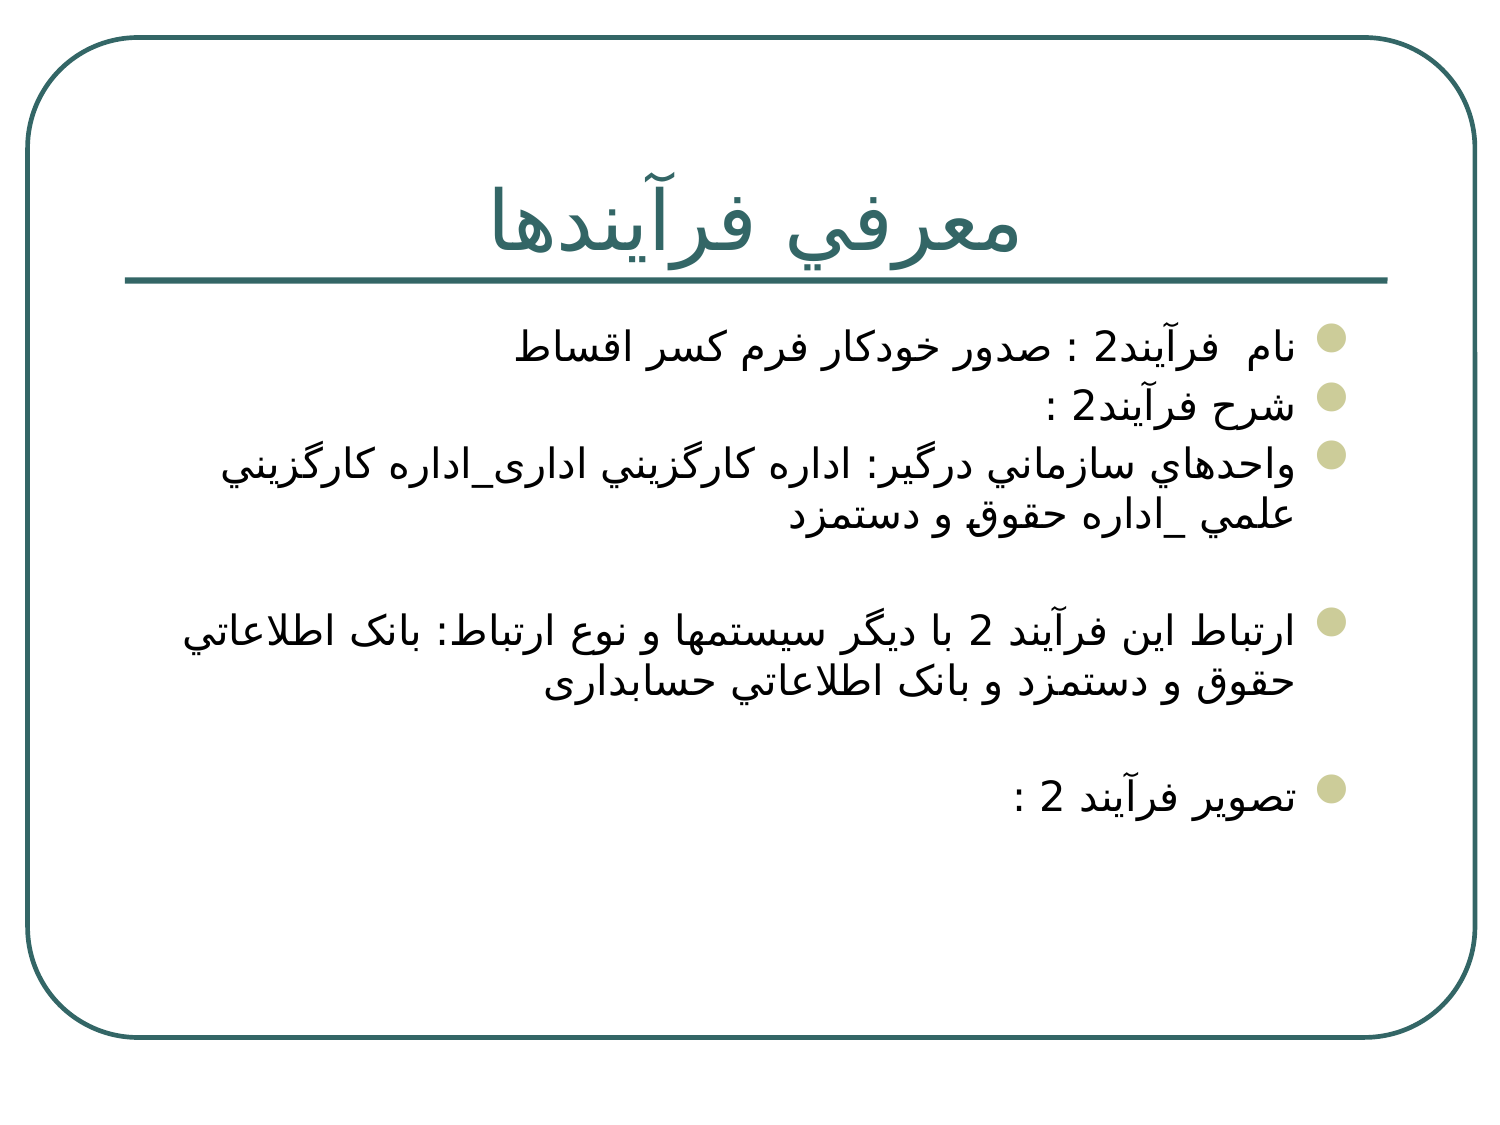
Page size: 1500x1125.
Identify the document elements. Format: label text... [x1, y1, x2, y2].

list نام فرآيند2 : صدور خودکار فرم کسر اقساط شرح فرآيند2 : واحدهاي سازماني درگير: اداره کارگزيني اداری_اداره کارگزيني علمي _اداره حقوق و دستمزد ارتباط اين فرآيند 2 با ديگر سيستمها و نوع ارتباط: بانک اطلاعاتي حقوق و دستمزد و بانک اطلاعاتي حسابداری تصوير فرآيند 2 : [125, 312, 1388, 975]
title معرفي فرآيندها [125, 87, 1388, 275]
